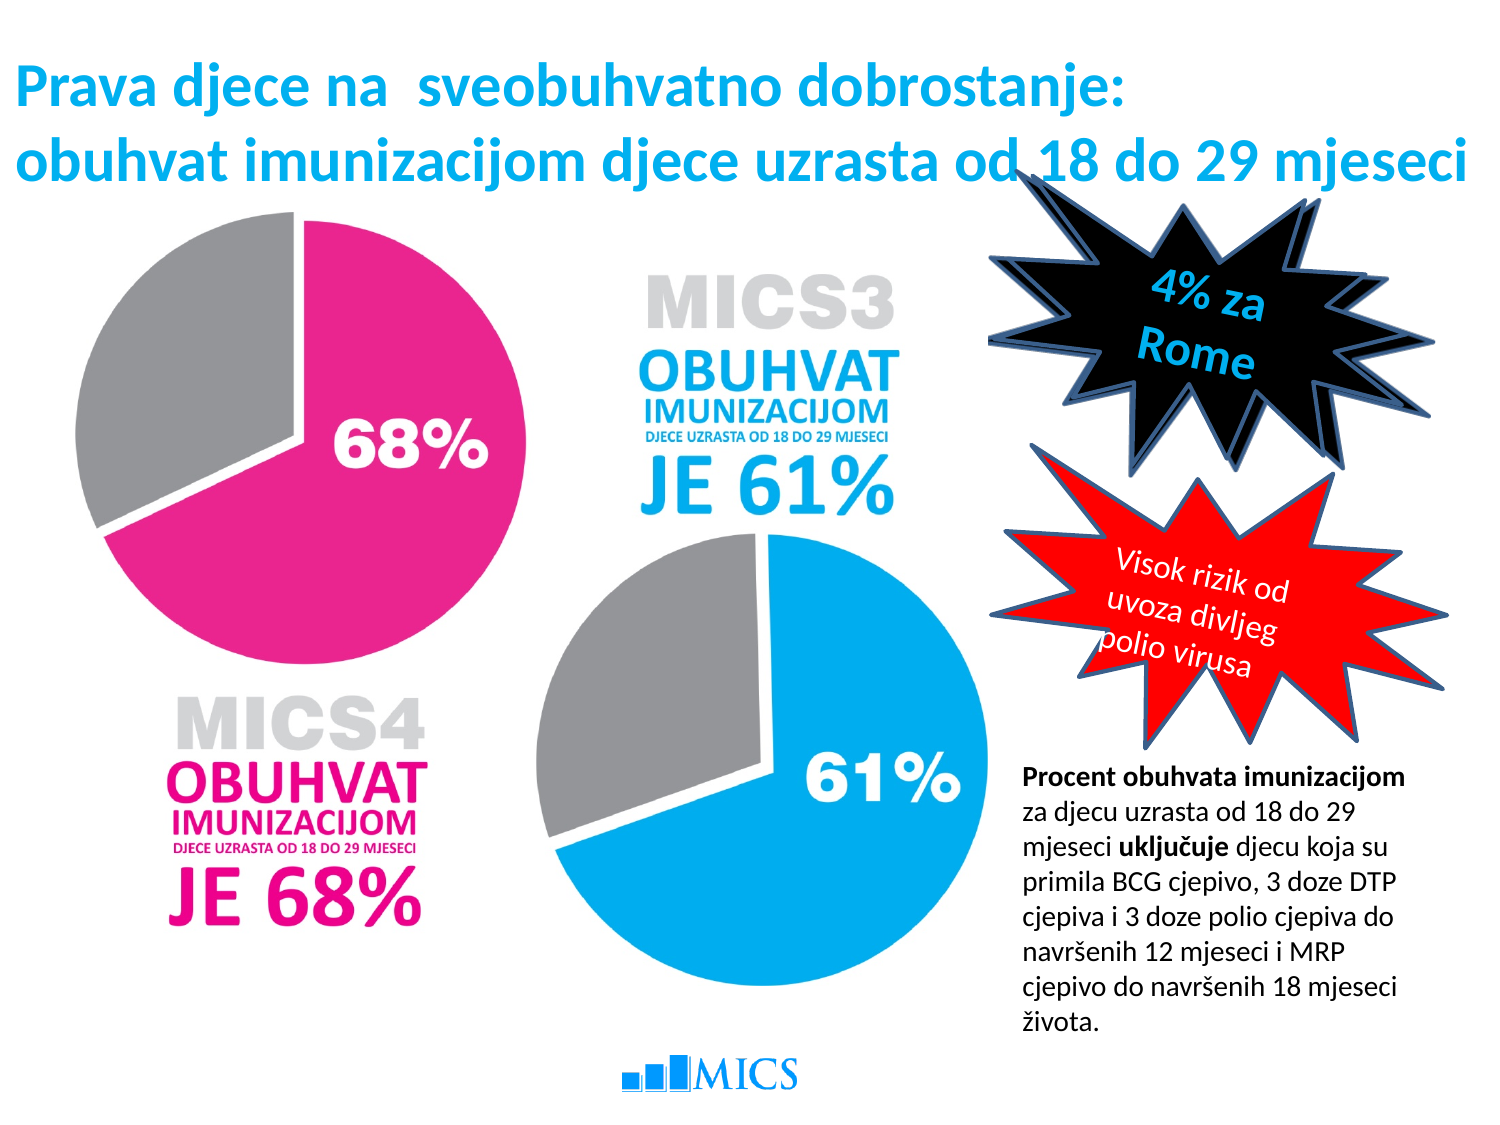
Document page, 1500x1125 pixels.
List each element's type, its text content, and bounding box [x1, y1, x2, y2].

picture [895, 752, 924, 781]
picture [855, 753, 880, 801]
title Prava djece na sveobuhvatno dobrostanje: obuhvat imunizacijom djece uzrasta od 18 do 29 mjeseci [0, 24, 1500, 213]
picture [911, 752, 943, 802]
picture [1158, 167, 1170, 175]
picture [998, 167, 1008, 175]
text_box Visok rizik od uvoza divljeg polio virusa [992, 485, 1450, 751]
text_box Procent obuhvata imunizacijom za djecu uzrasta od 18 do 29 mjeseci uključuje djecu koja su primila BCG cjepivo, 3 doze DTP cjepiva i 3 doze polio cjepiva do navršenih 12 mjeseci i MRP cjepivo do navršenih 18 mjeseci života. [1007, 749, 1442, 1045]
picture [74, 167, 1436, 987]
picture [806, 752, 847, 802]
picture [1125, 167, 1135, 175]
picture [931, 773, 960, 802]
picture [620, 1054, 798, 1092]
picture [1079, 167, 1089, 175]
